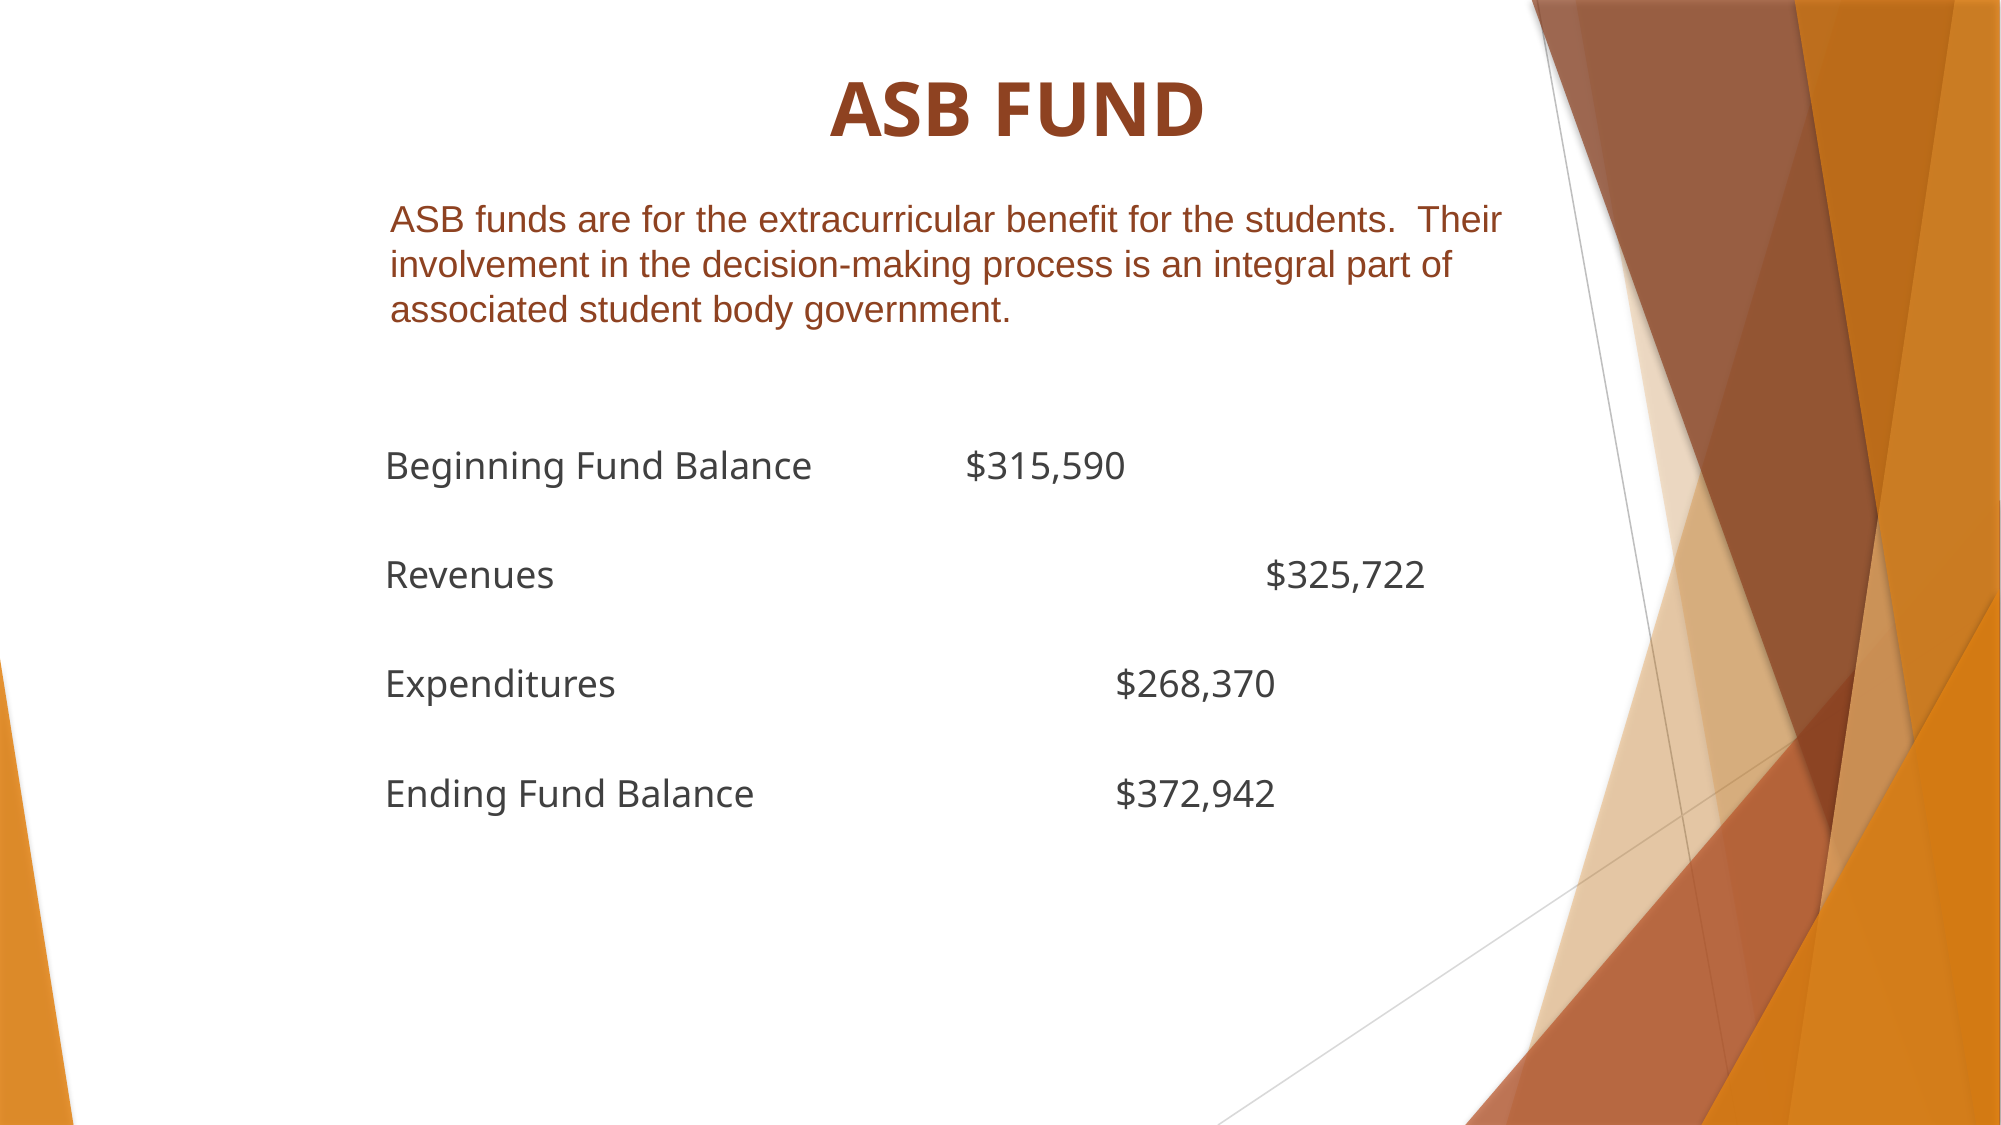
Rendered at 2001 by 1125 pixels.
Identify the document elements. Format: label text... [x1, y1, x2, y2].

text_box ASB funds are for the extracurricular benefit for the students. Their involvement in the decision-making process is an integral part of associated student body government. [374, 187, 1638, 350]
title ASB FUND [350, 24, 1688, 188]
list Beginning Fund Balance $315,590 Revenues $325,722 Expenditures $268,370 Ending Fund Balance $372,942 [350, 375, 1625, 1000]
